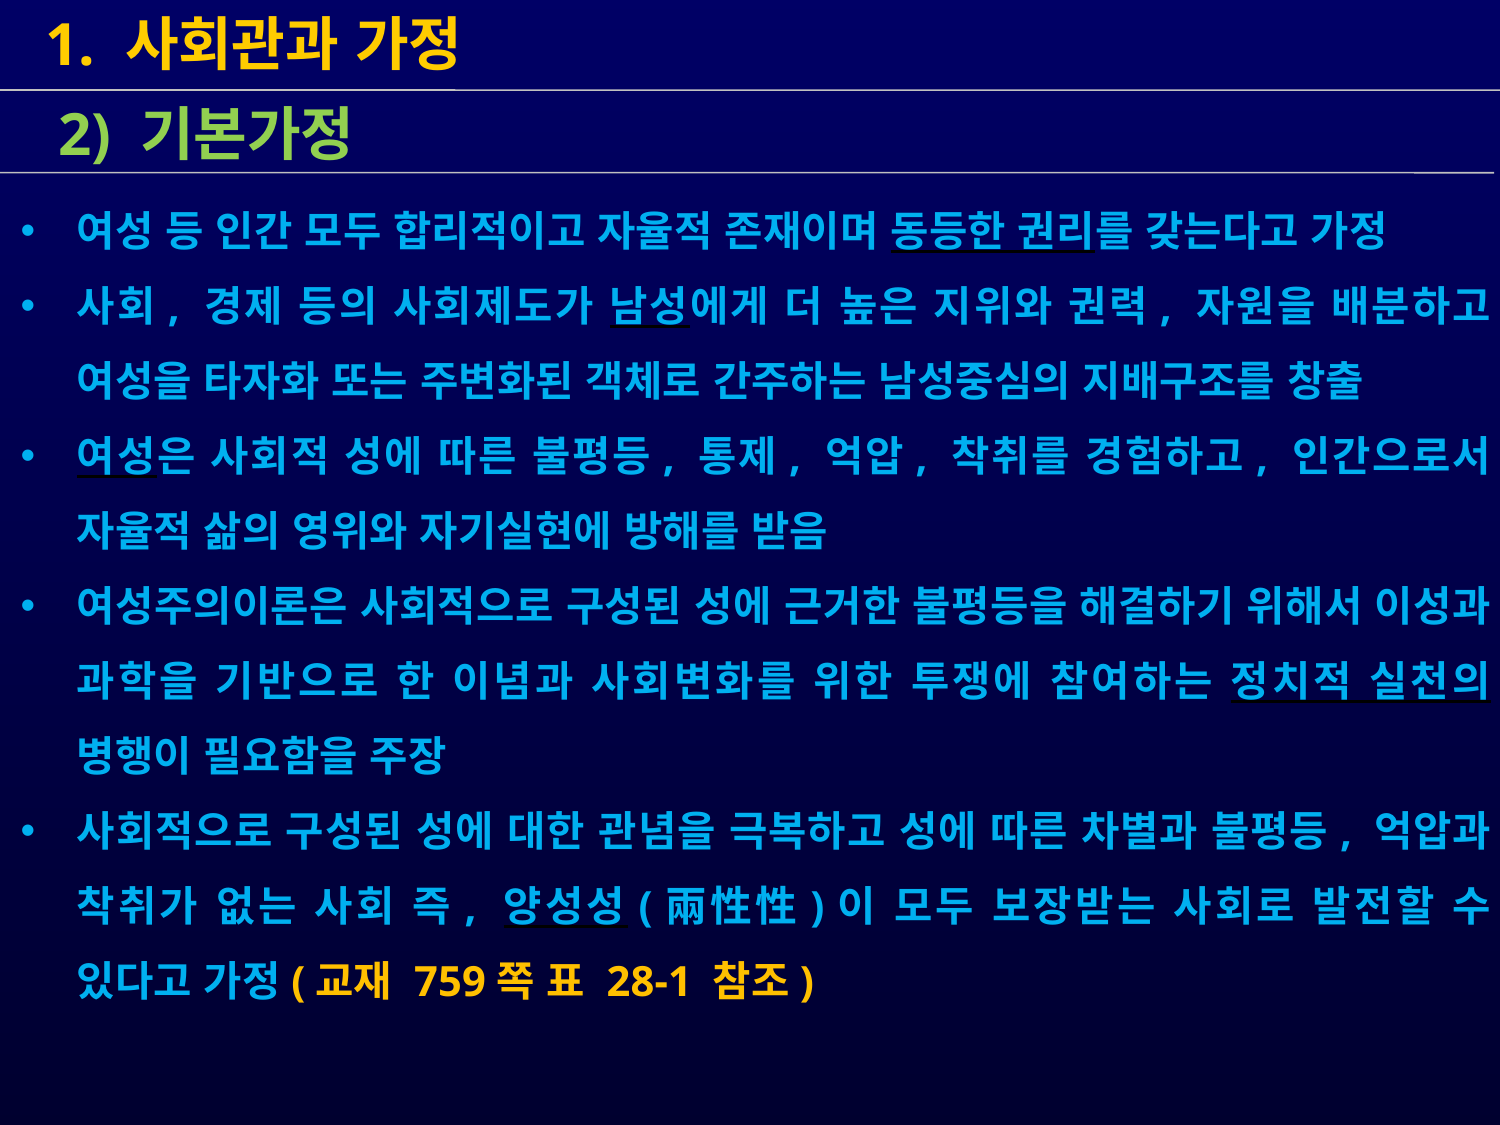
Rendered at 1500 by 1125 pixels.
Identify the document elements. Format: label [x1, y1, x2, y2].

text_box [0, 0, 1500, 1010]
